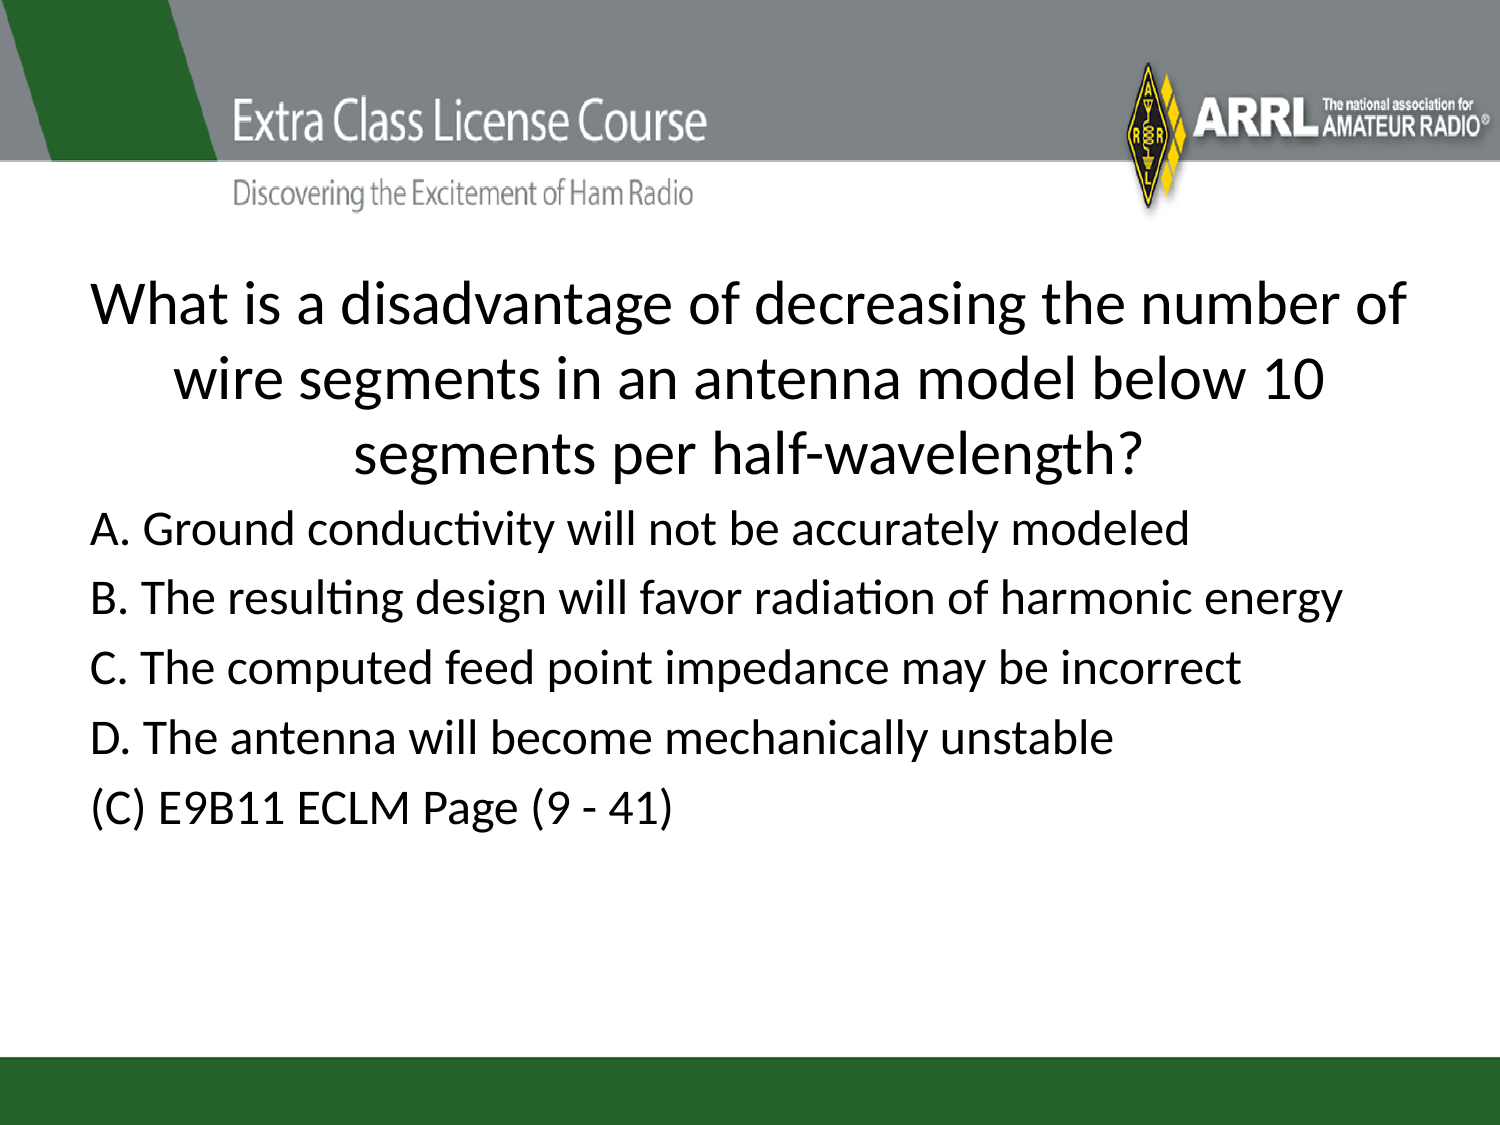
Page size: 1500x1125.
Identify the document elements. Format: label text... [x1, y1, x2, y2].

picture [0, 0, 1500, 1125]
title What is a disadvantage of decreasing the number of wire segments in an antenna model below 10 segments per half-wavelength? [75, 254, 1425, 435]
list A. Ground conductivity will not be accurately modeled B. The resulting design will favor radiation of harmonic energy C. The computed feed point impedance may be incorrect D. The antenna will become mechanically unstable (C) E9B11 ECLM Page (9 - 41) [75, 487, 1425, 1005]
